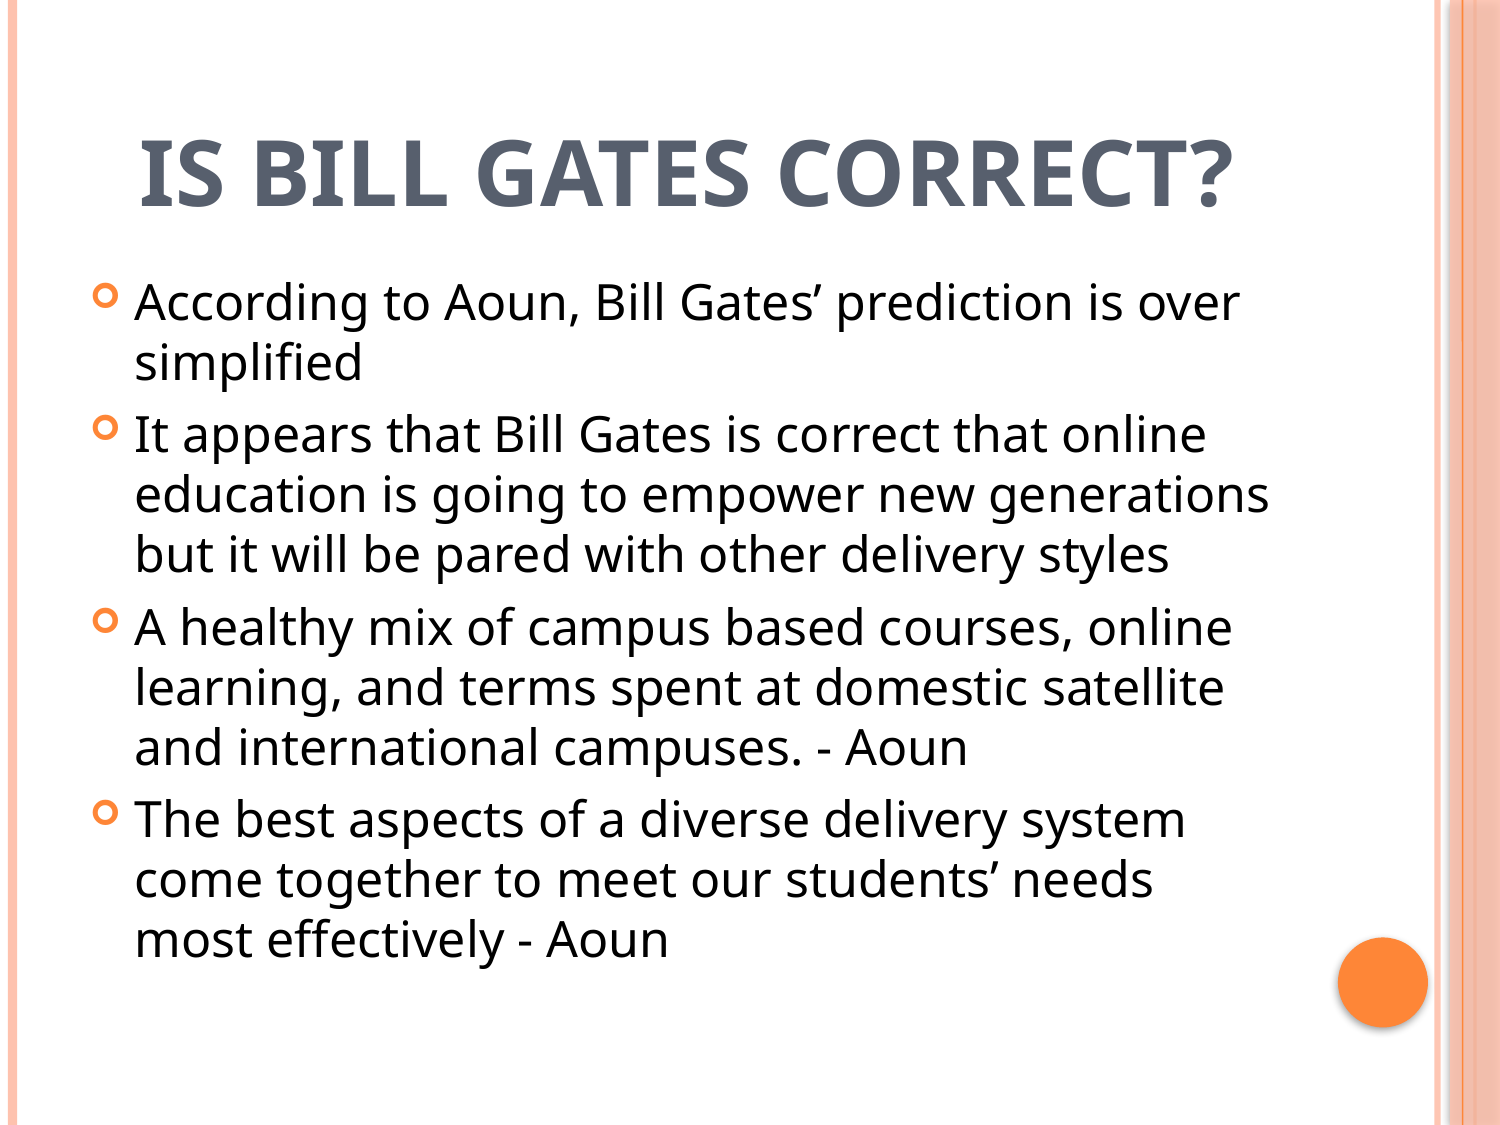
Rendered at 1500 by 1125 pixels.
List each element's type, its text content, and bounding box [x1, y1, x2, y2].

list According to Aoun, Bill Gates’ prediction is over simplified It appears that Bill Gates is correct that online education is going to empower new generations but it will be pared with other delivery styles A healthy mix of campus based courses, online learning, and terms spent at domestic satellite and international campuses. - Aoun The best aspects of a diverse delivery system come together to meet our students’ needs most effectively - Aoun [75, 262, 1300, 1062]
title Is Bill Gates correct? [75, 45, 1300, 233]
